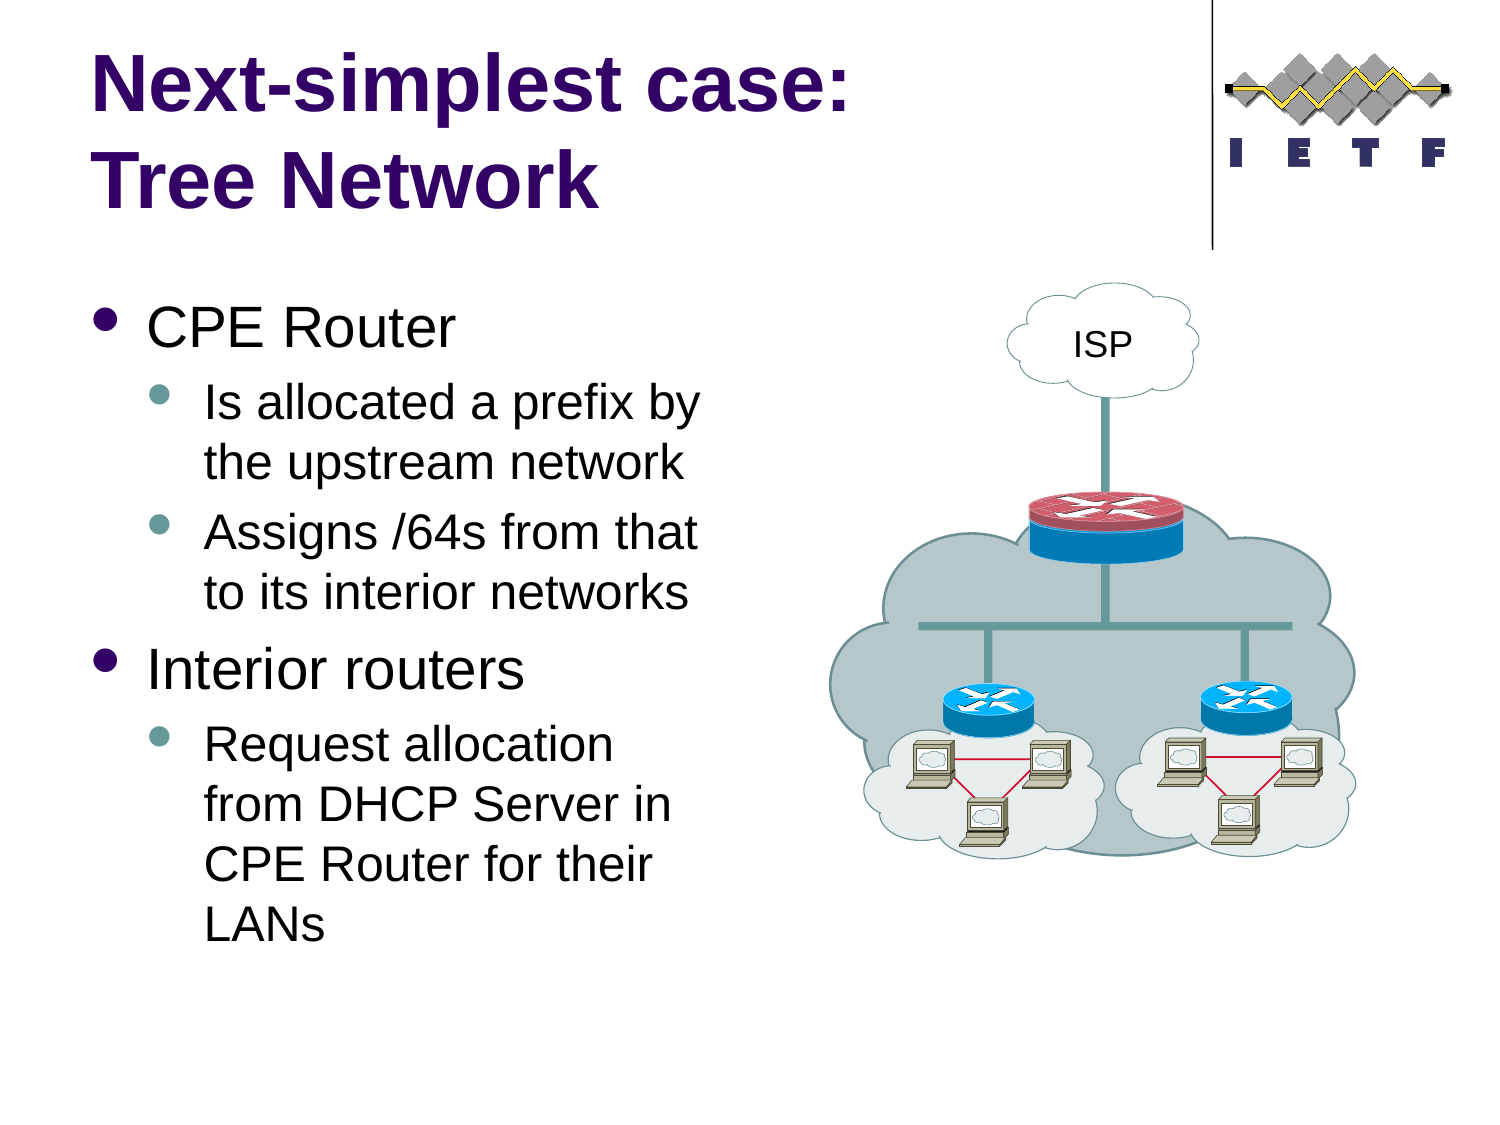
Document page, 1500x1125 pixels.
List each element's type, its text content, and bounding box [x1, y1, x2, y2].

picture [1005, 281, 1201, 400]
list CPE Router Is allocated a prefix by the upstream network Assigns /64s from that to its interior networks Interior routers Request allocation from DHCP Server in CPE Router for their LANs [74, 281, 738, 1006]
picture [1212, 37, 1463, 181]
picture [827, 491, 1358, 861]
title Next-simplest case: Tree Network [74, 19, 1201, 233]
